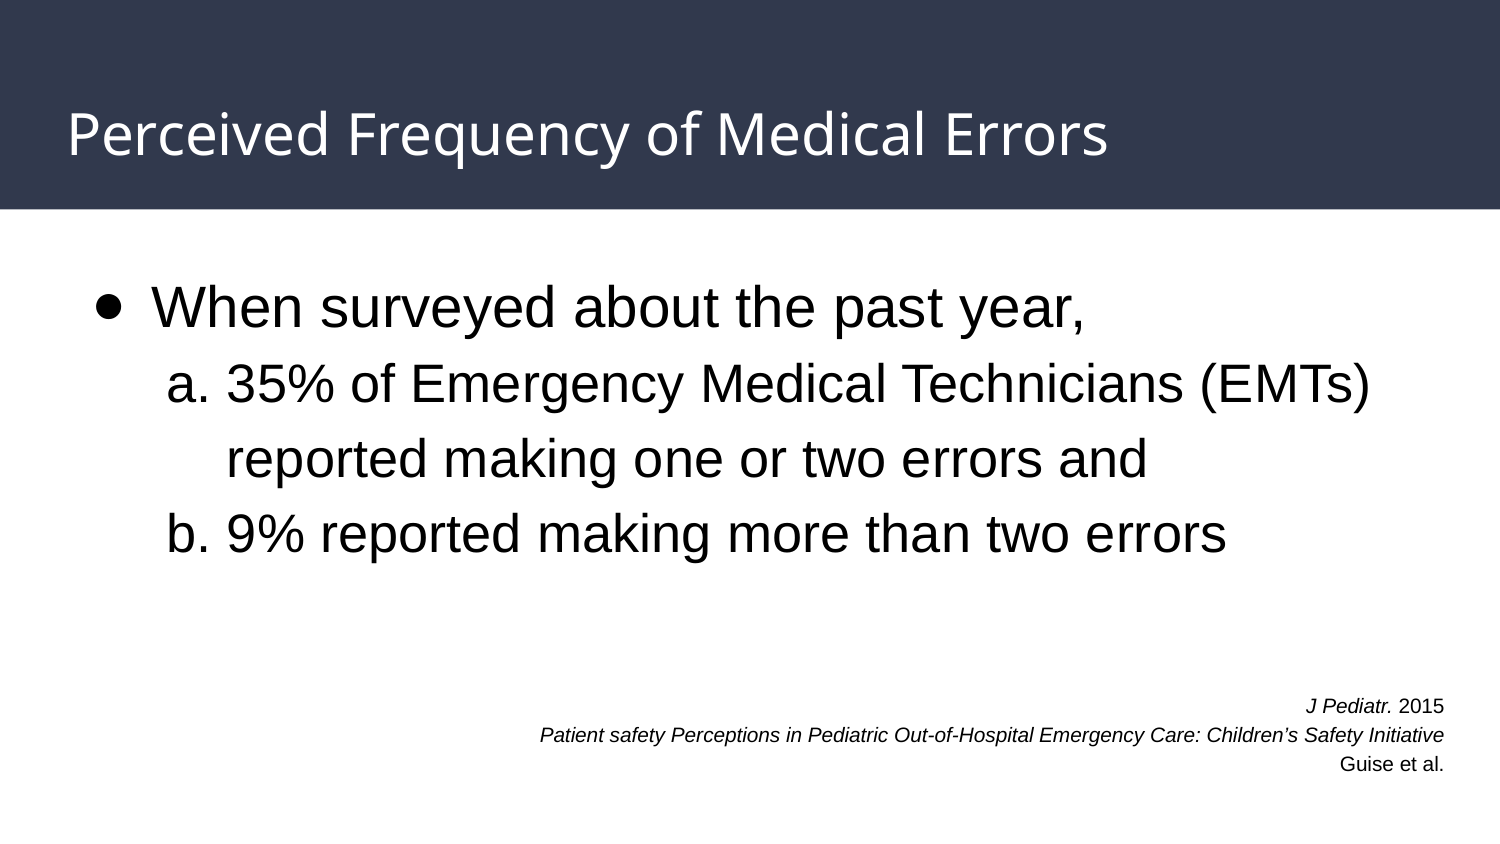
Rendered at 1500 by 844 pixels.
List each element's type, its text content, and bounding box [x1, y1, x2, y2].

title Perceived Frequency of Medical Errors [51, 82, 1449, 185]
text_box When surveyed about the past year, 35% of Emergency Medical Technicians (EMTs) reported making one or two errors and 9% reported making more than two errors J Pediatr. 2015 Patient safety Perceptions in Pediatric Out-of-Hospital Emergency Care: Children’s Safety Initiative Guise et al. [61, 243, 1460, 764]
